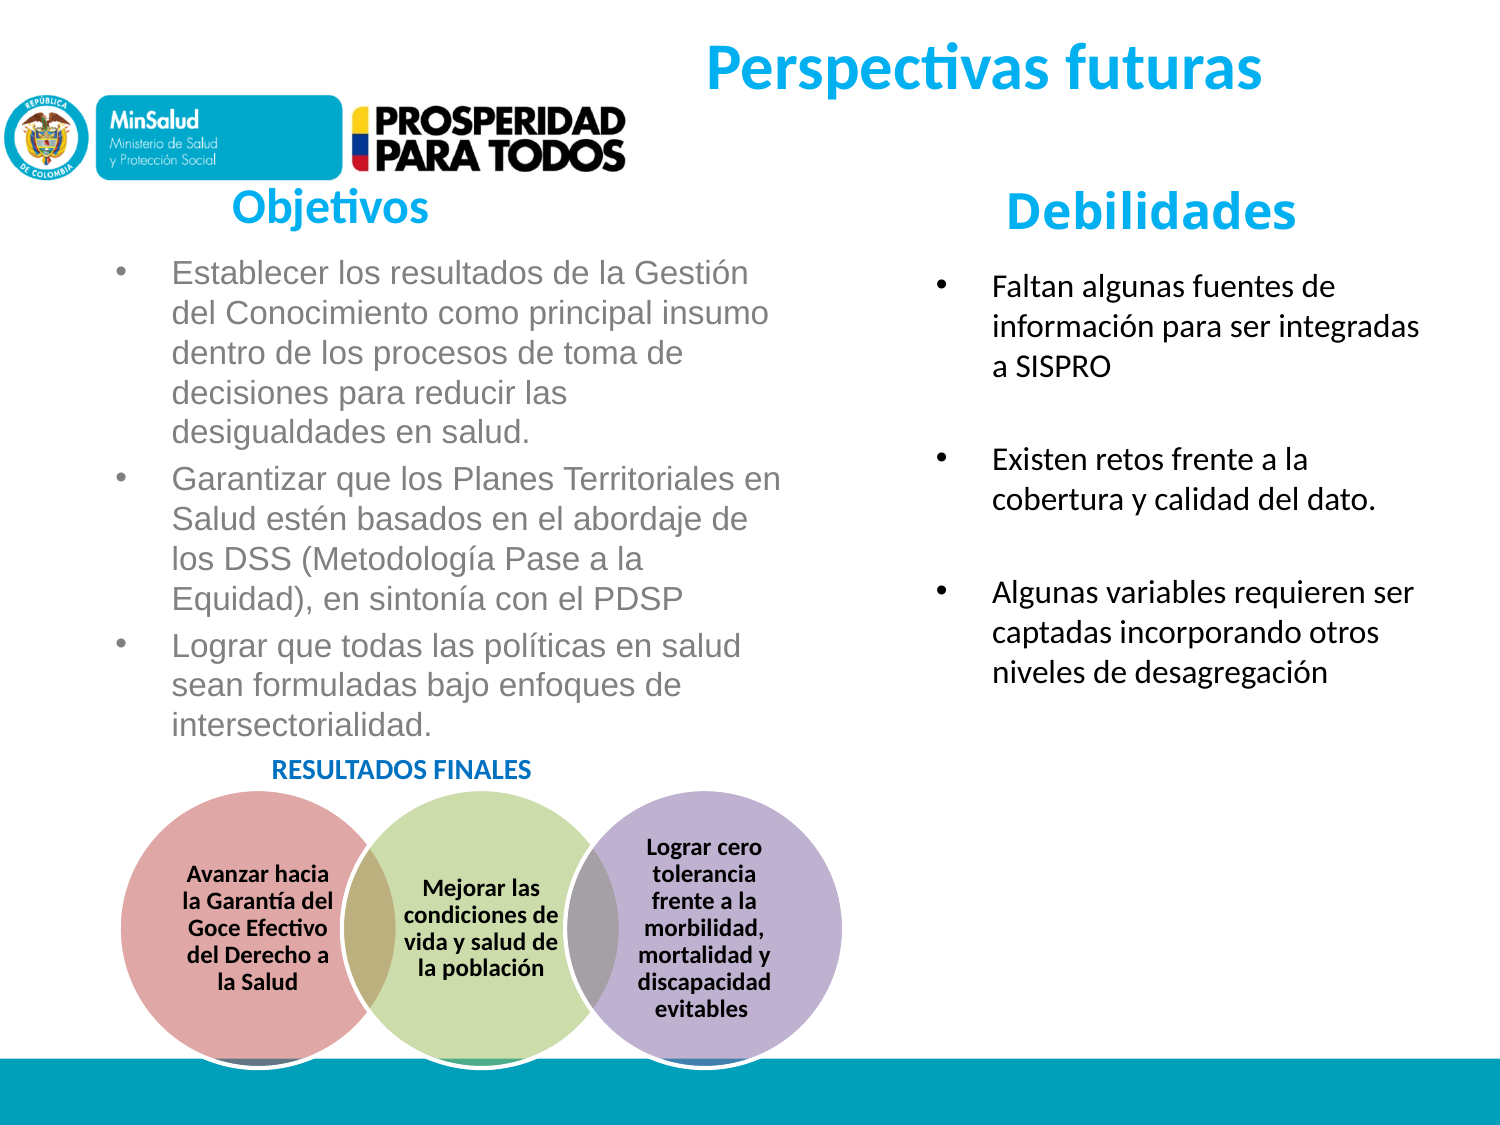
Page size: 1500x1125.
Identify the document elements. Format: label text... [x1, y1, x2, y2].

text_box RESULTADOS FINALES [251, 742, 559, 773]
title Debilidades [938, 151, 1378, 256]
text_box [118, 774, 845, 1083]
text_box Objetivos [147, 152, 526, 256]
text_box Faltan algunas fuentes de información para ser integradas a SISPRO Existen retos frente a la cobertura y calidad del dato. Algunas variables requieren ser captadas incorporando otros niveles de desagregación [920, 256, 1447, 728]
text_box Perspectivas futuras [691, 15, 1500, 110]
list Establecer los resultados de la Gestión del Conocimiento como principal insumo dentro de los procesos de toma de decisiones para reducir las desigualdades en salud. Garantizar que los Planes Territoriales en Salud estén basados en el abordaje de los DSS (Metodología Pase a la Equidad), en sintonía con el PDSP Lograr que todas las políticas en salud sean formuladas bajo enfoques de intersectorialidad. [100, 243, 798, 703]
picture [0, 78, 632, 194]
